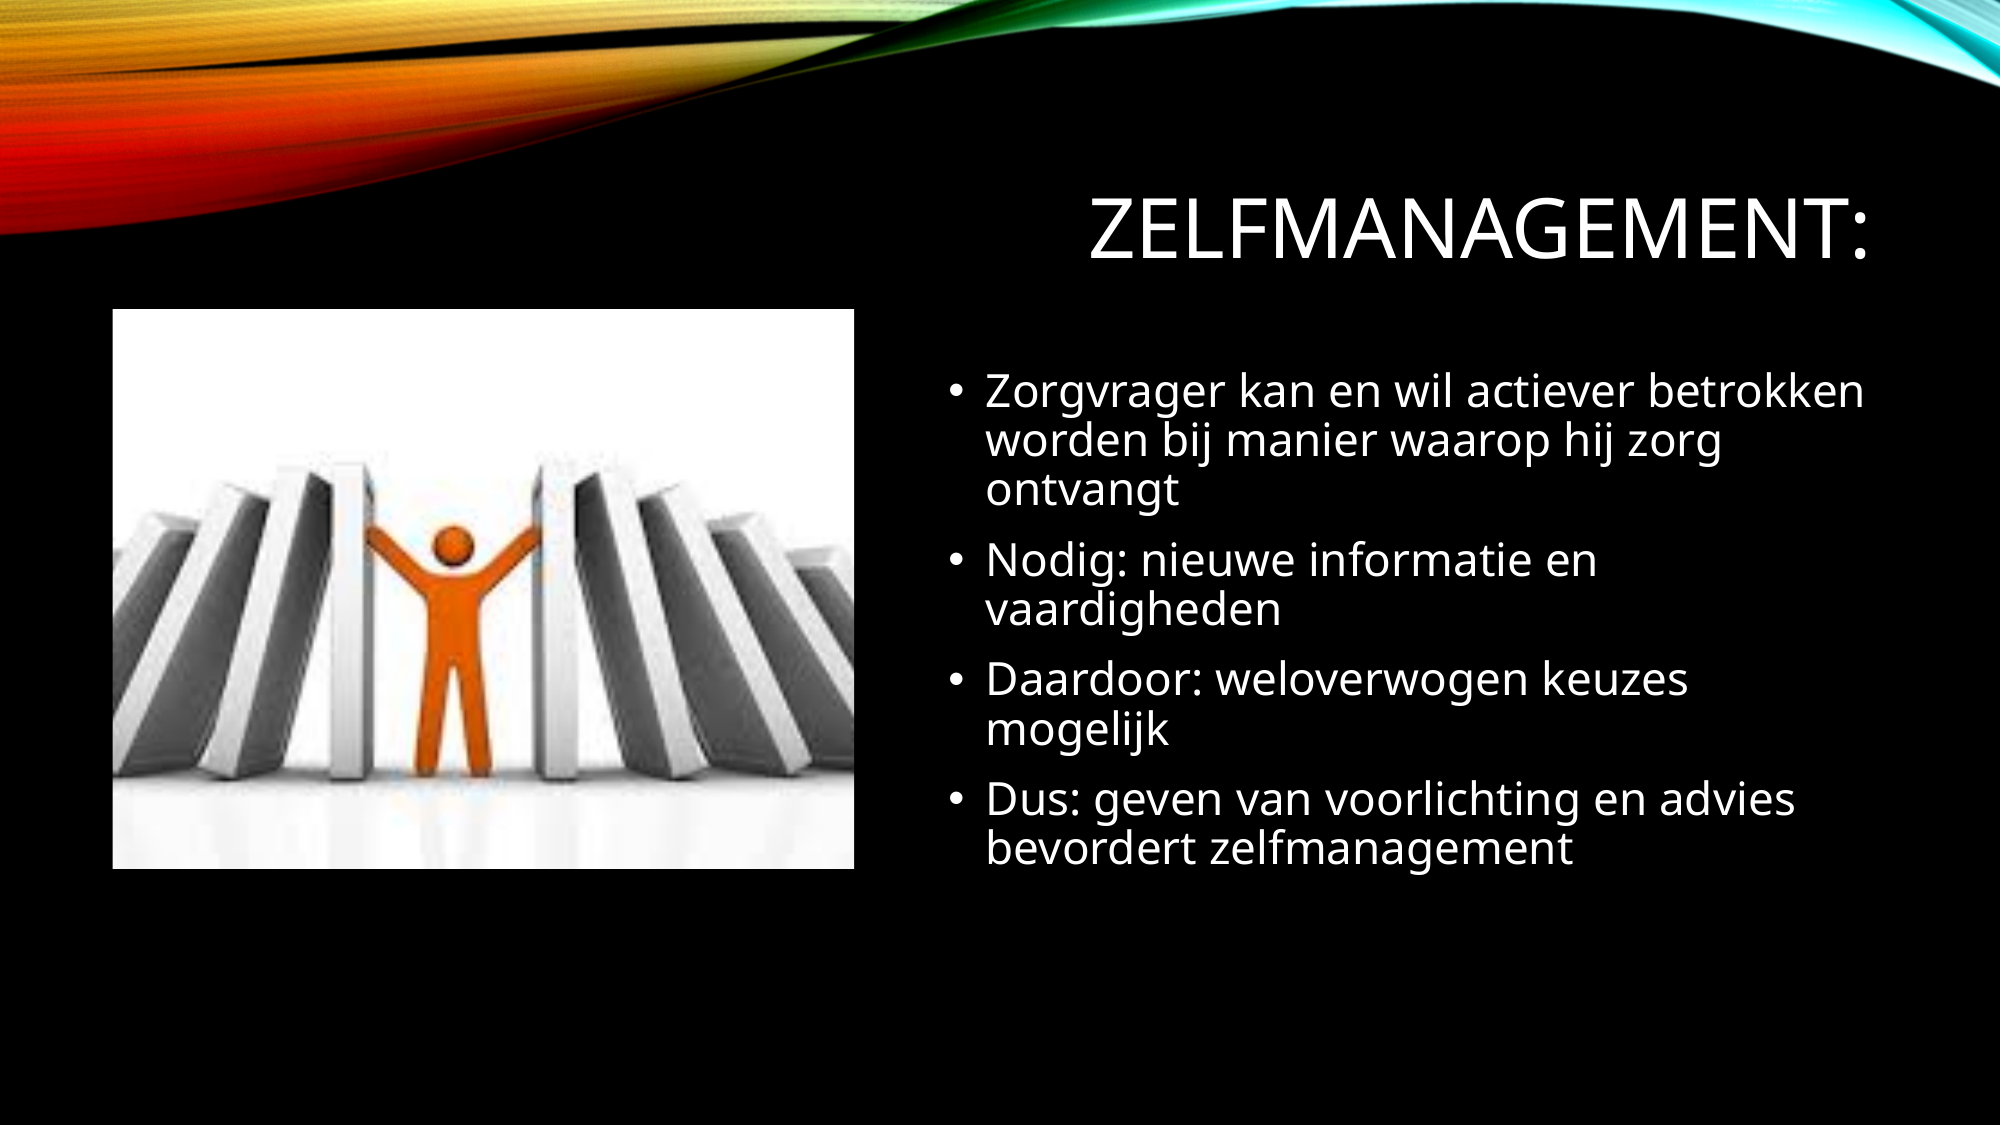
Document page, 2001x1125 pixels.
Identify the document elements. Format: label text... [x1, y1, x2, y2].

picture [0, 0, 2000, 237]
list Zorgvrager kan en wil actiever betrokken worden bij manier waarop hij zorg ontvangt Nodig: nieuwe informatie en vaardigheden Daardoor: weloverwogen keuzes mogelijk Dus: geven van voorlichting en advies bevordert zelfmanagement [933, 360, 1888, 1021]
picture [112, 308, 855, 869]
title Zelfmanagement: [474, 125, 1888, 338]
